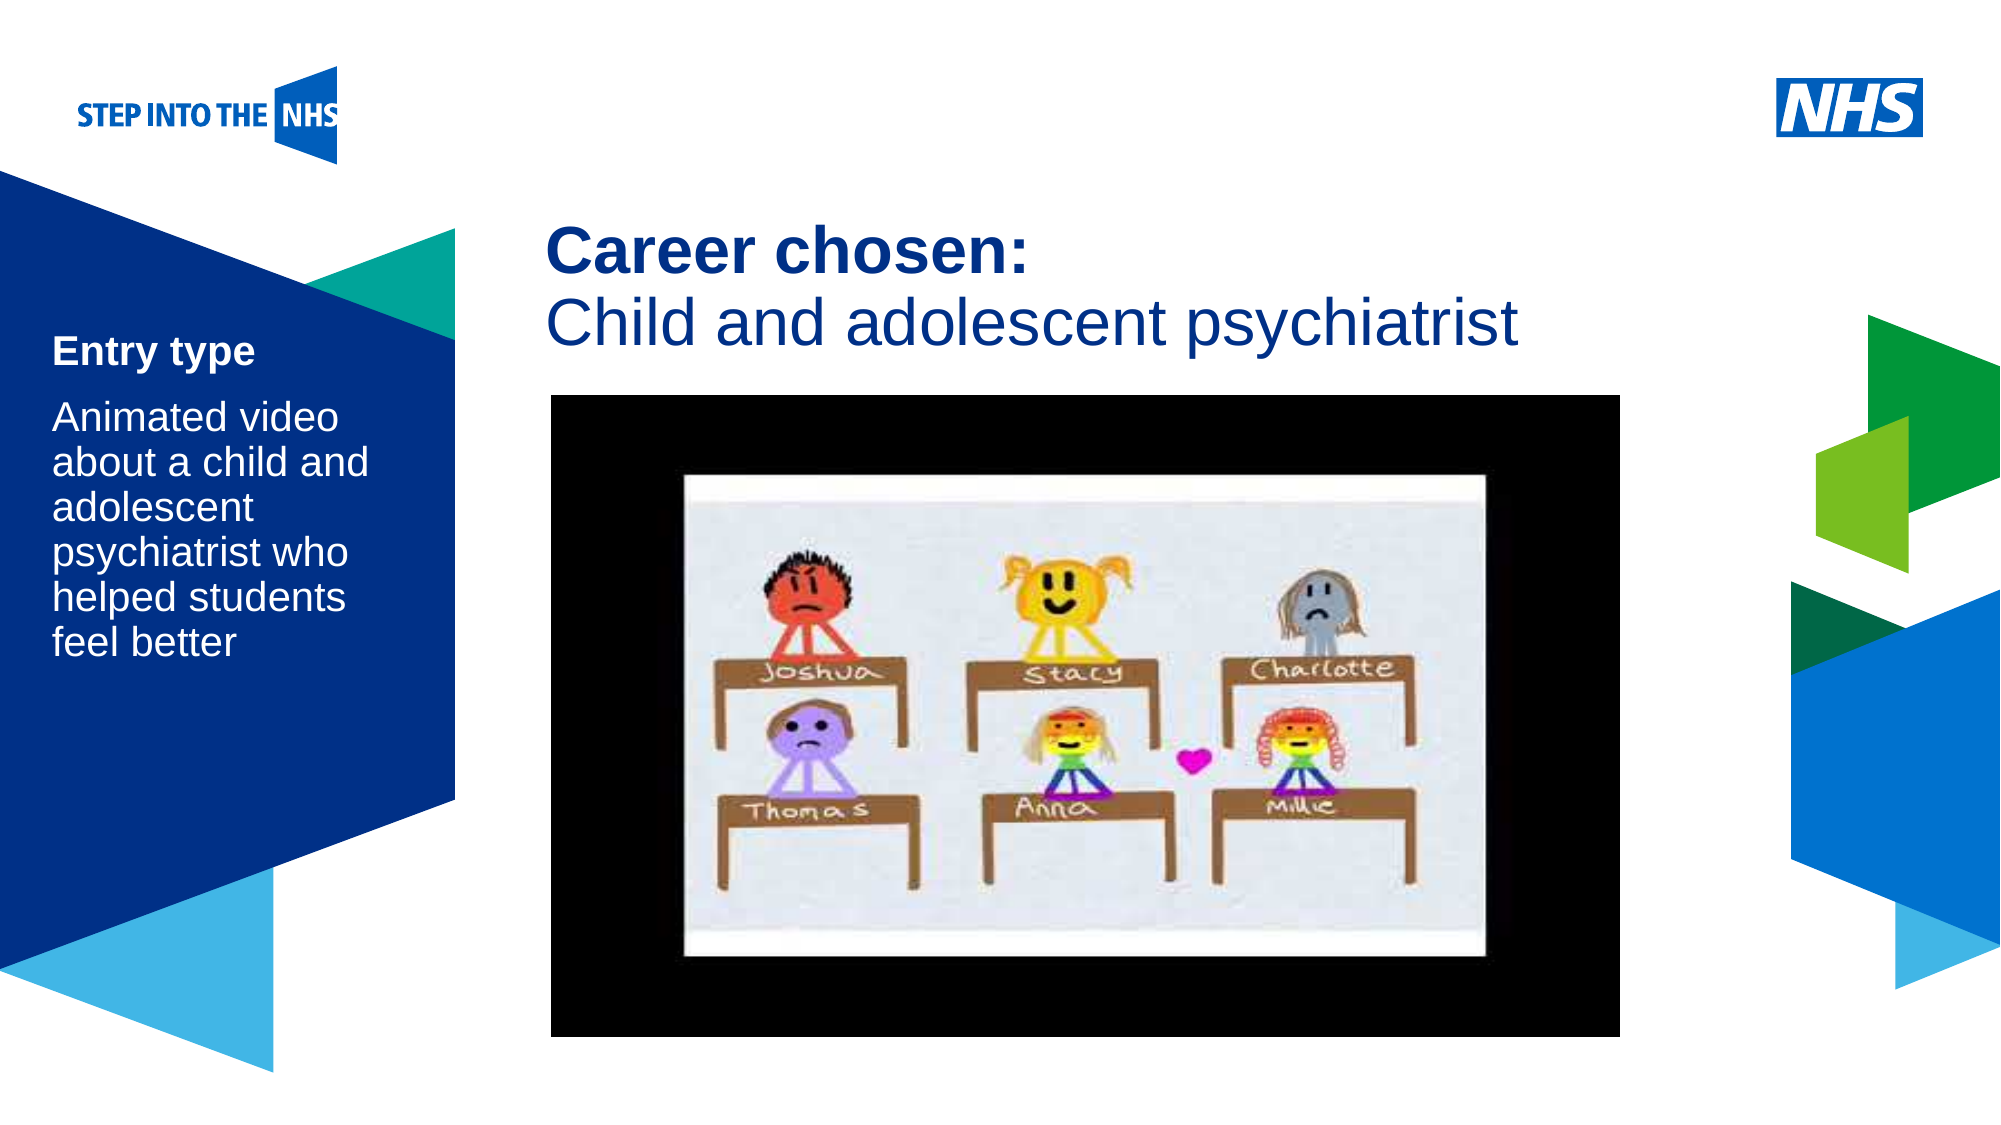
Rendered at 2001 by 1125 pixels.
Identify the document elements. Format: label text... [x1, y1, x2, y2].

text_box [550, 394, 1621, 1038]
title Career chosen: Child and adolescent psychiatrist [545, 216, 1767, 306]
text_box Entry type Animated video about a child and adolescent psychiatrist who helped students feel better [51, 329, 411, 796]
